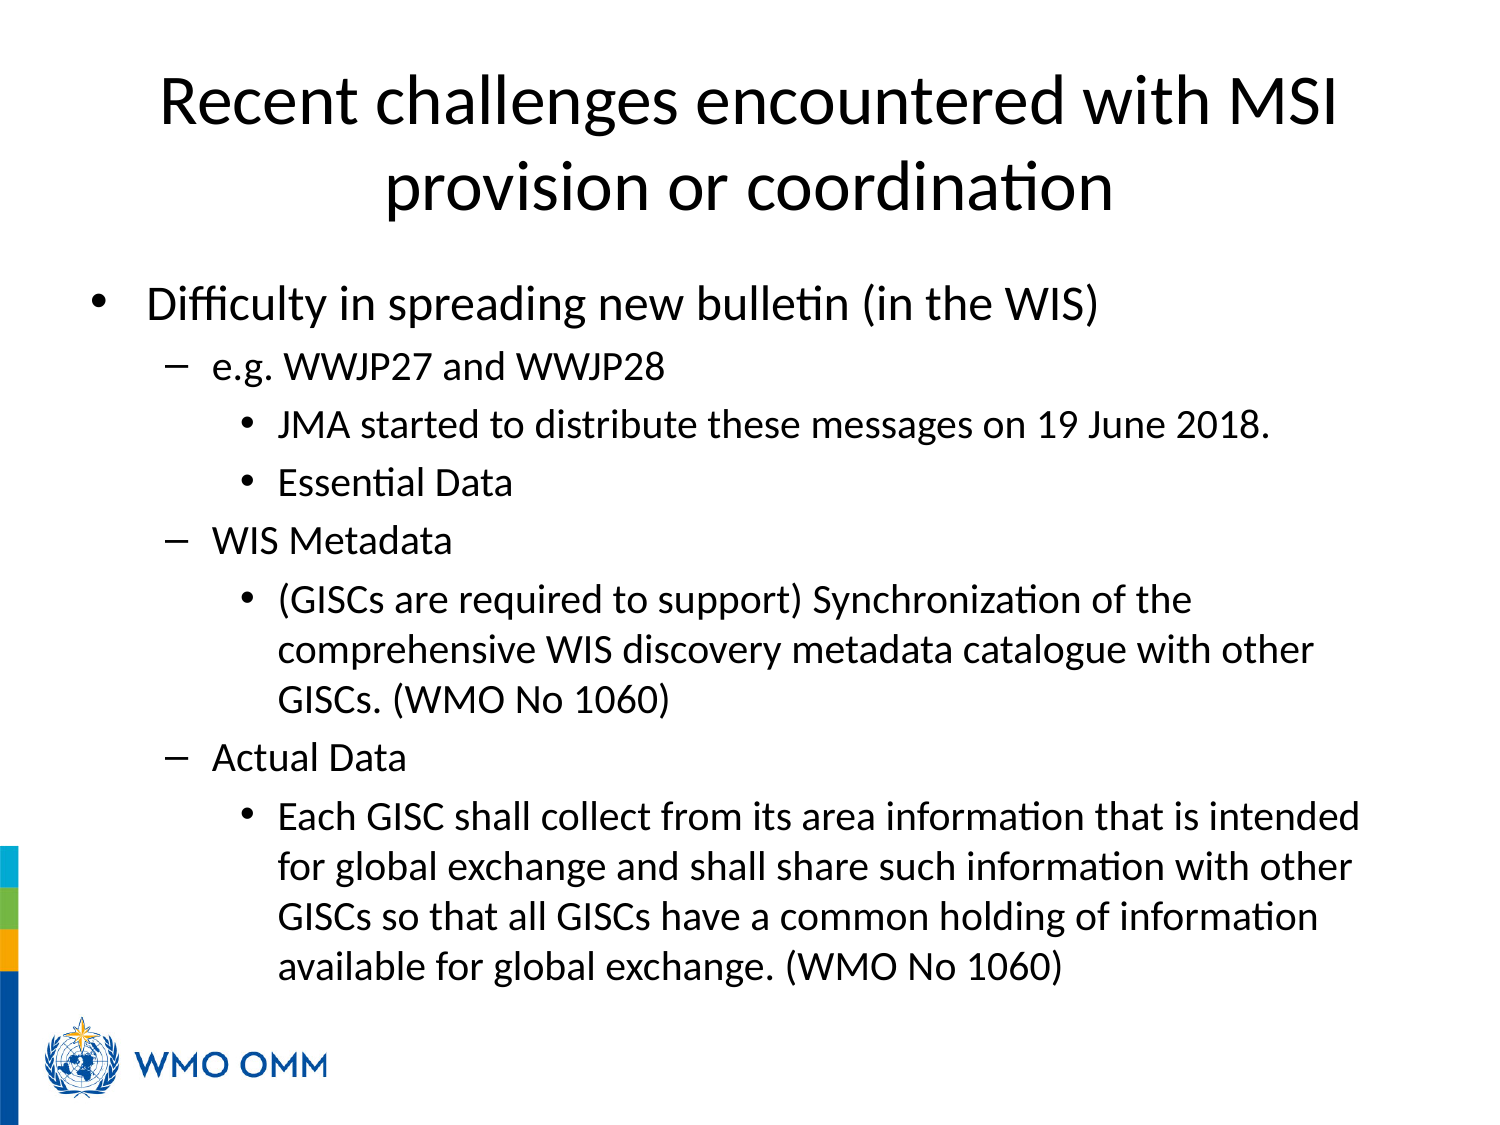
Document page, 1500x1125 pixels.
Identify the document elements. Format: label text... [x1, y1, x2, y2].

title Recent challenges encountered with MSI provision or coordination [75, 45, 1425, 233]
list Difficulty in spreading new bulletin (in the WIS) e.g. WWJP27 and WWJP28 JMA started to distribute these messages on 19 June 2018. Essential Data WIS Metadata (GISCs are required to support) Synchronization of the comprehensive WIS discovery metadata catalogue with other GISCs. (WMO No 1060) Actual Data Each GISC shall collect from its area information that is intended for global exchange and shall share such information with other GISCs so that all GISCs have a common holding of information available for global exchange. (WMO No 1060) [75, 262, 1425, 1005]
picture [0, 845, 327, 1125]
